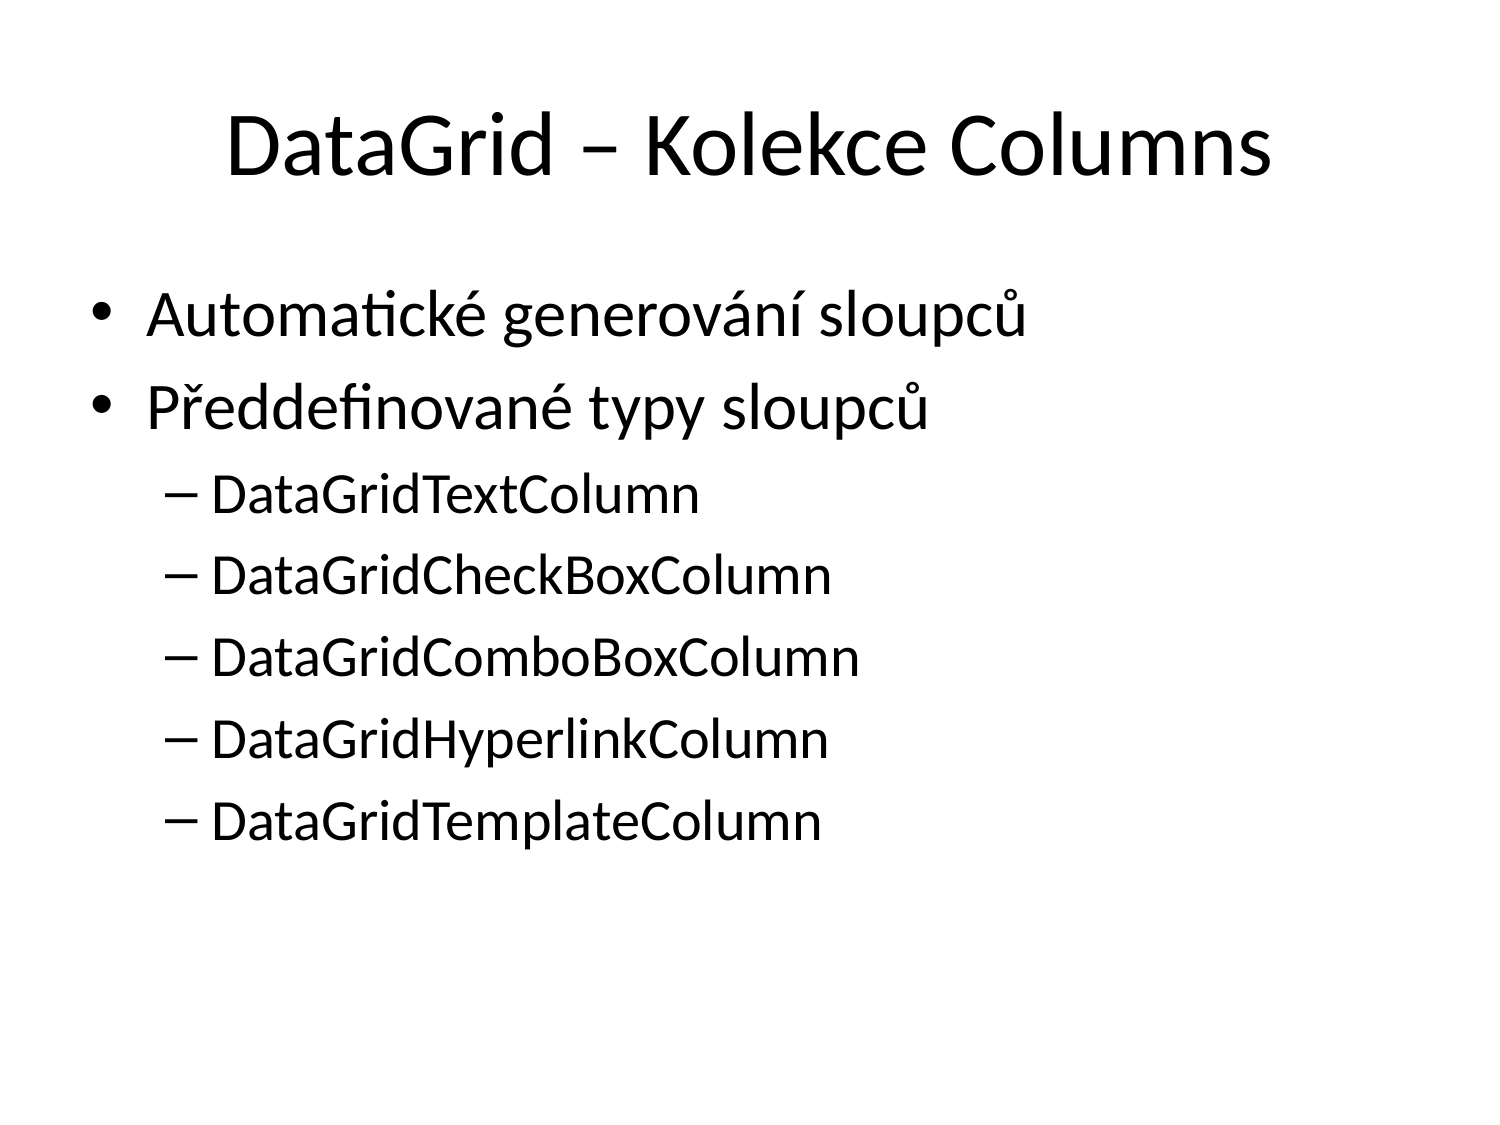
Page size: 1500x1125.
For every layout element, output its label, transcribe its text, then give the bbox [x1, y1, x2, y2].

list Automatické generování sloupců Předdefinované typy sloupců DataGridTextColumn DataGridCheckBoxColumn DataGridComboBoxColumn DataGridHyperlinkColumn DataGridTemplateColumn [75, 262, 1425, 1005]
title DataGrid – Kolekce Columns [75, 45, 1425, 233]
